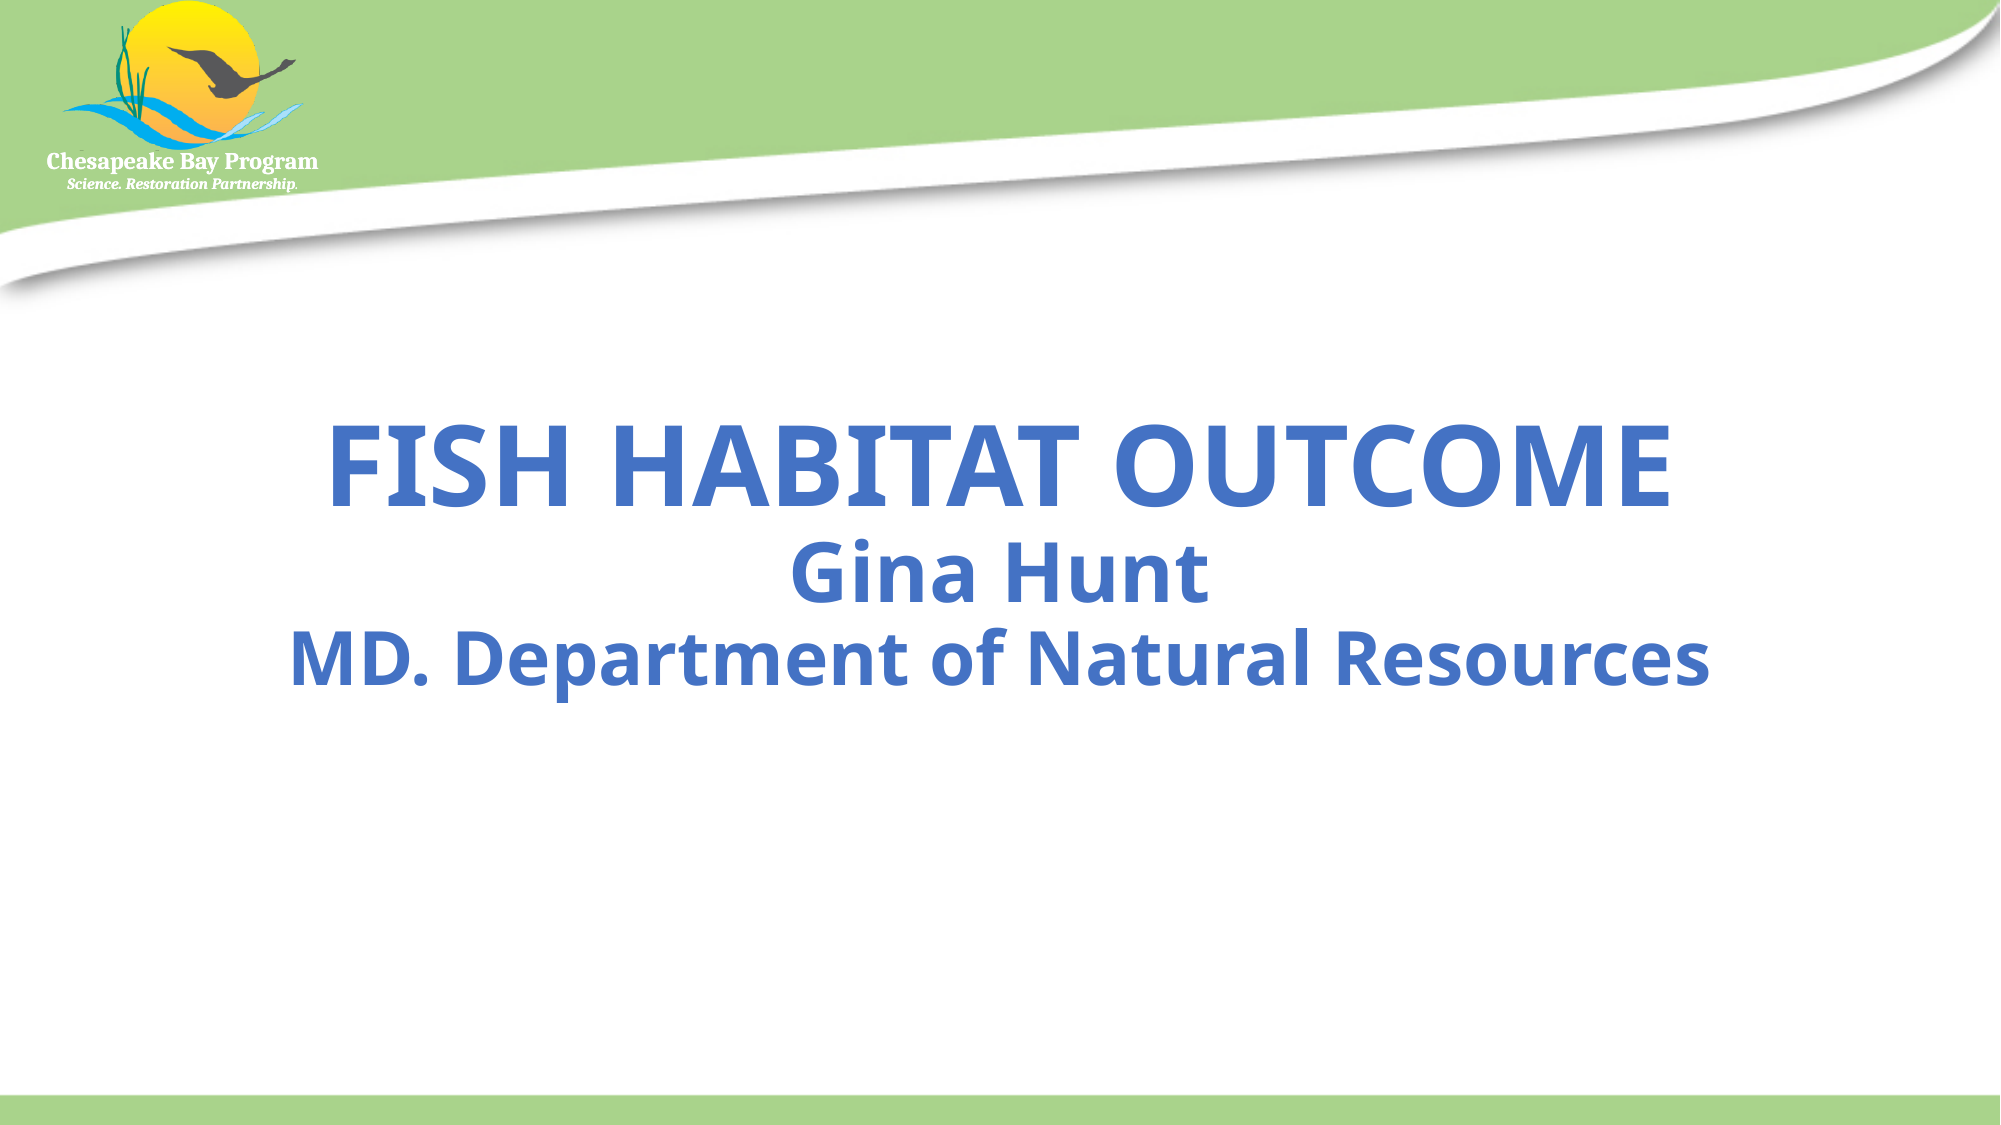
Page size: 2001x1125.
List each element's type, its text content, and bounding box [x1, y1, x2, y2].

title FISH HABITAT OUTCOME Gina Hunt MD. Department of Natural Resources [150, 324, 1850, 896]
text_box Chesapeake Bay Program Science. Restoration Partnership. [23, 138, 342, 202]
picture [0, 0, 2000, 1125]
